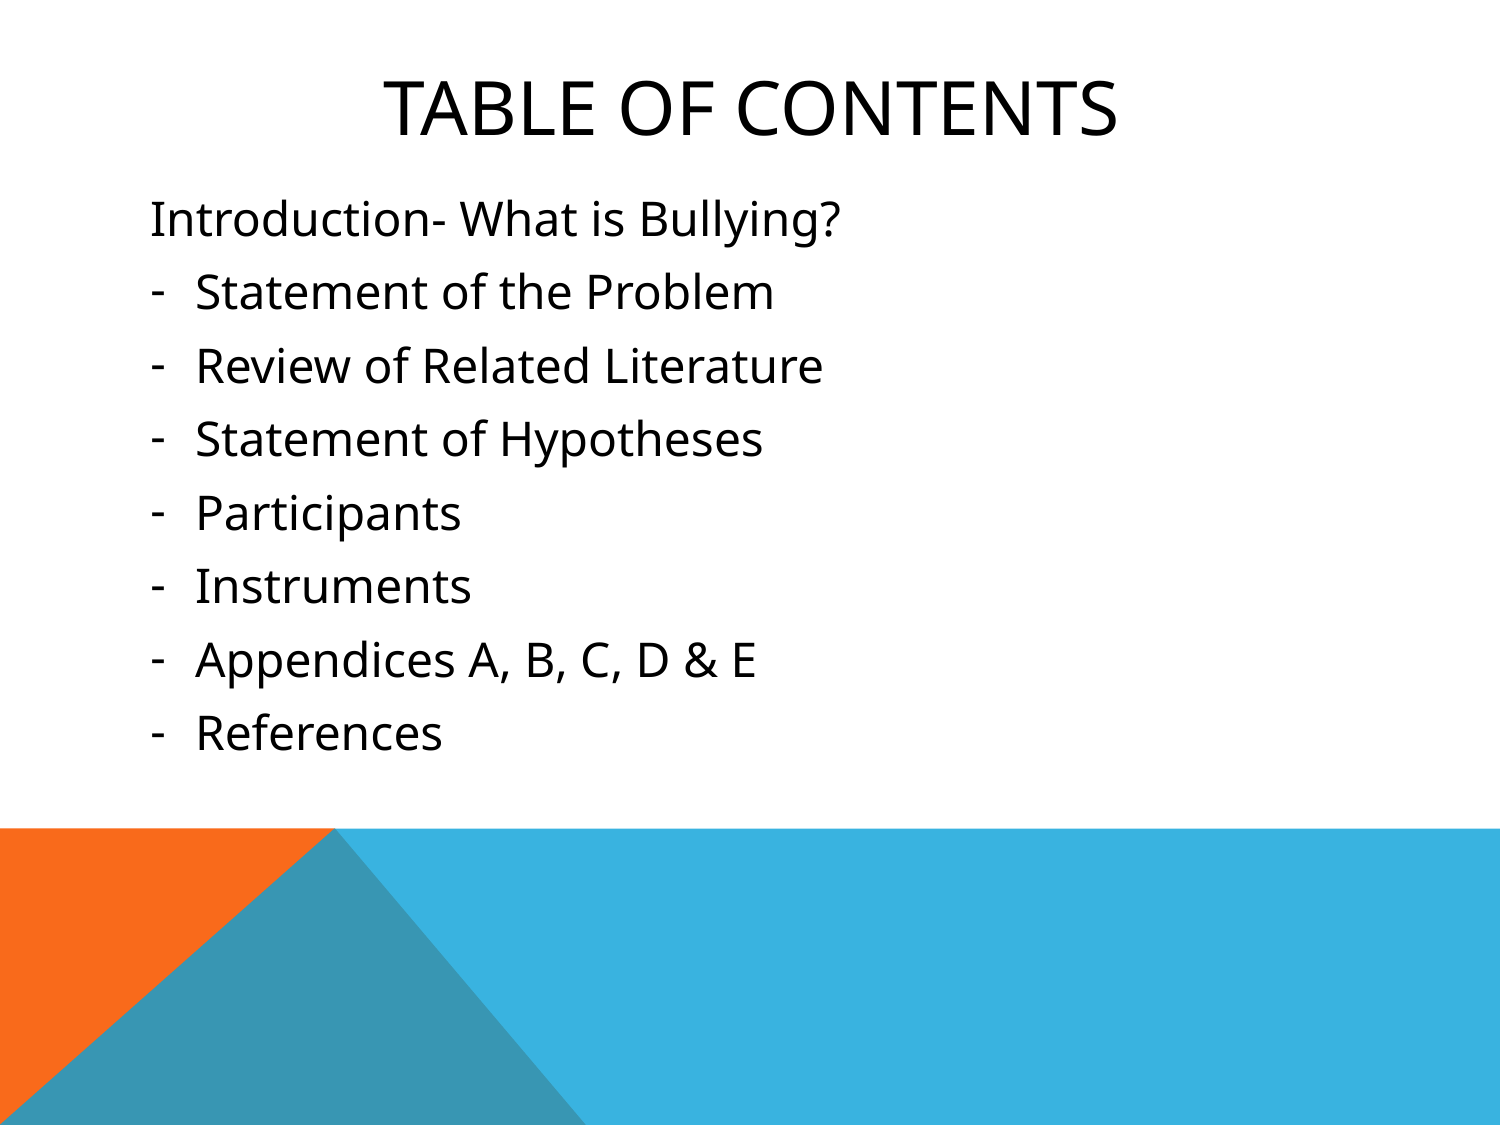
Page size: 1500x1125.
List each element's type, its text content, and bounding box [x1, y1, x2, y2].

title Table of Contents [135, 60, 1369, 150]
list Introduction- What is Bullying? Statement of the Problem Review of Related Literature Statement of Hypotheses Participants Instruments Appendices A, B, C, D & E References [135, 180, 1369, 768]
